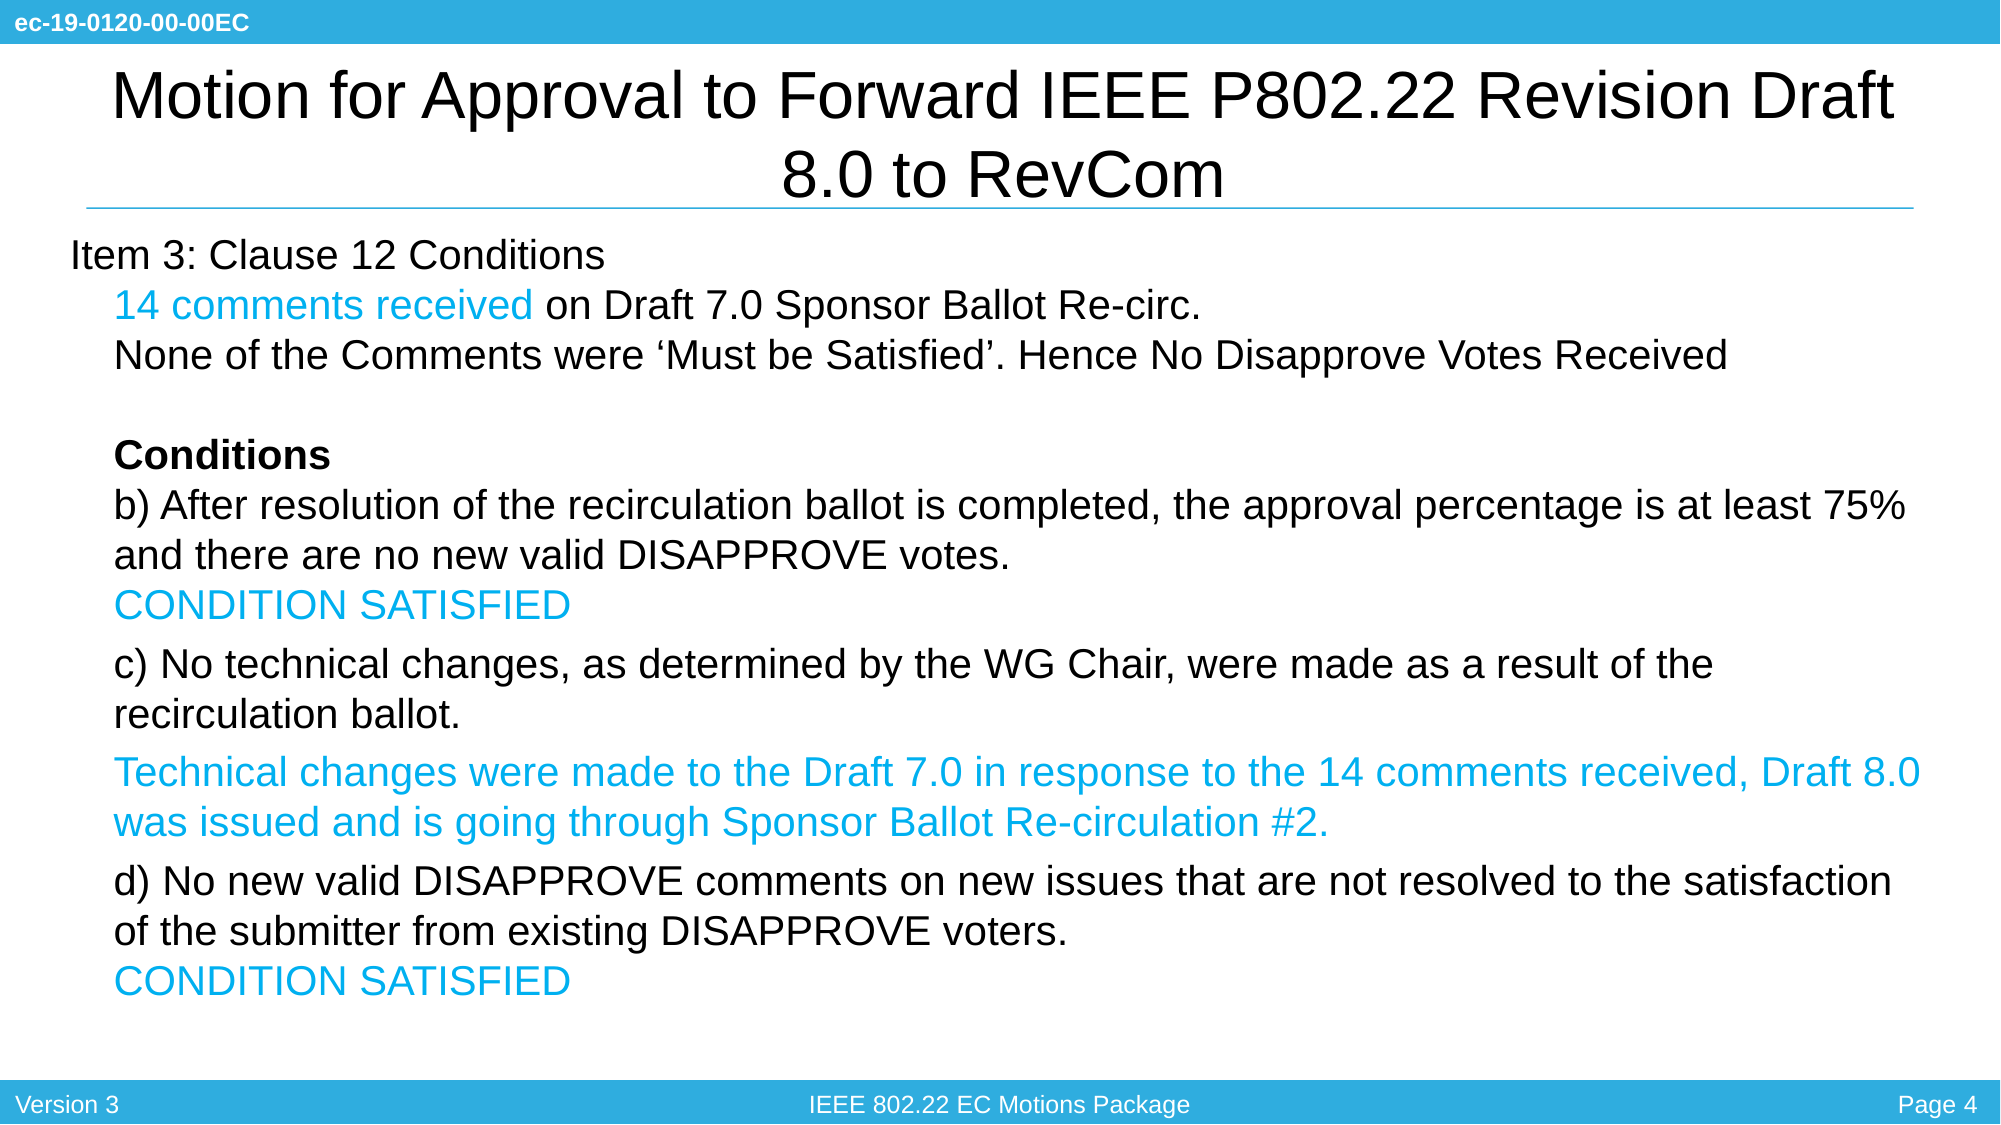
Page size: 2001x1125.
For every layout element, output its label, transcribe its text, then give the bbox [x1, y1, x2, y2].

list Item 3: Clause 12 Conditions 14 comments received on Draft 7.0 Sponsor Ballot Re-circ. None of the Comments were ‘Must be Satisfied’. Hence No Disapprove Votes Received Conditions b) After resolution of the recirculation ballot is completed, the approval percentage is at least 75% and there are no new valid DISAPPROVE votes. CONDITION SATISFIED c) No technical changes, as determined by the WG Chair, were made as a result of the recirculation ballot. Technical changes were made to the Draft 7.0 in response to the 14 comments received, Draft 8.0 was issued and is going through Sponsor Ballot Re-circulation #2. d) No new valid DISAPPROVE comments on new issues that are not resolved to the satisfaction of the submitter from existing DISAPPROVE voters. CONDITION SATISFIED [55, 220, 1945, 1059]
title Motion for Approval to Forward IEEE P802.22 Revision Draft 8.0 to RevCom [74, 66, 1934, 197]
